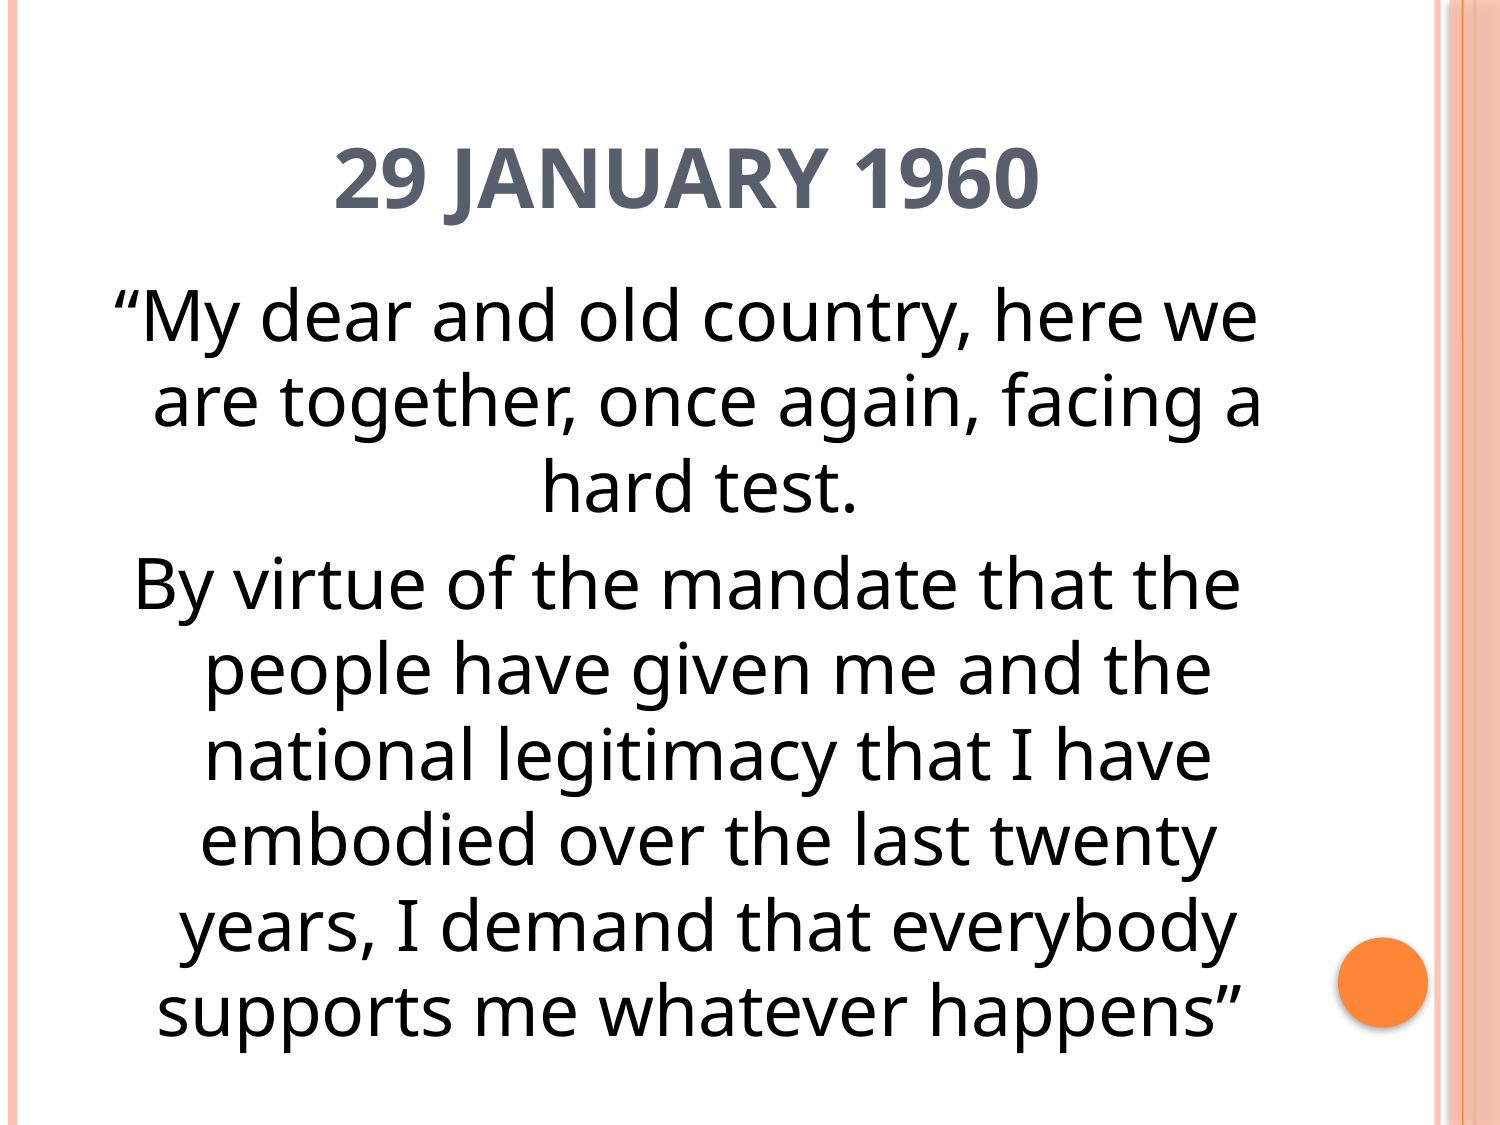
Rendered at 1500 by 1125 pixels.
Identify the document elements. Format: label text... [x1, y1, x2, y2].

title 29 JANUARY 1960 [75, 45, 1300, 233]
list “My dear and old country, here we are together, once again, facing a hard test. By virtue of the mandate that the people have given me and the national legitimacy that I have embodied over the last twenty years, I demand that everybody supports me whatever happens” [75, 262, 1300, 1062]
